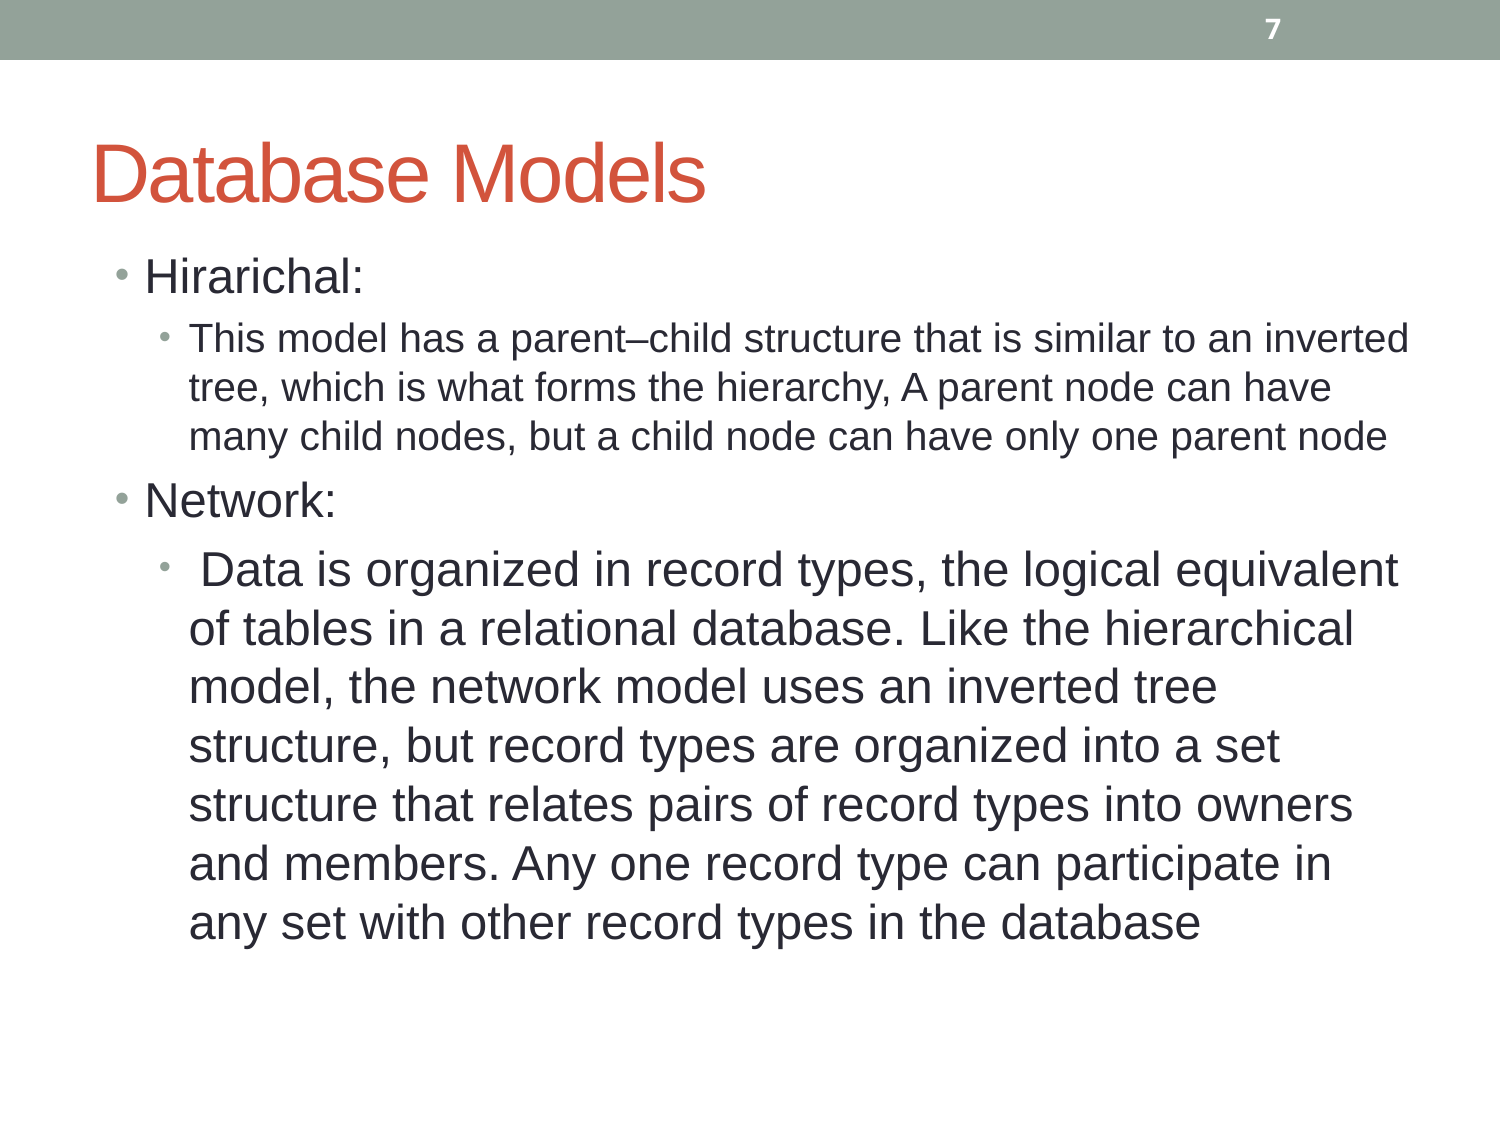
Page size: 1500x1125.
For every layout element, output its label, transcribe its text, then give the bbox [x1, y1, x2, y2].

slide_number 7 [1250, 3, 1425, 57]
title Database Models [75, 87, 1425, 250]
list Hirarichal: This model has a parent–child structure that is similar to an inverted tree, which is what forms the hierarchy, A parent node can have many child nodes, but a child node can have only one parent node Network: Data is organized in record types, the logical equivalent of tables in a relational database. Like the hierarchical model, the network model uses an inverted tree structure, but record types are organized into a set structure that relates pairs of record types into owners and members. Any one record type can participate in any set with other record types in the database [99, 237, 1438, 975]
